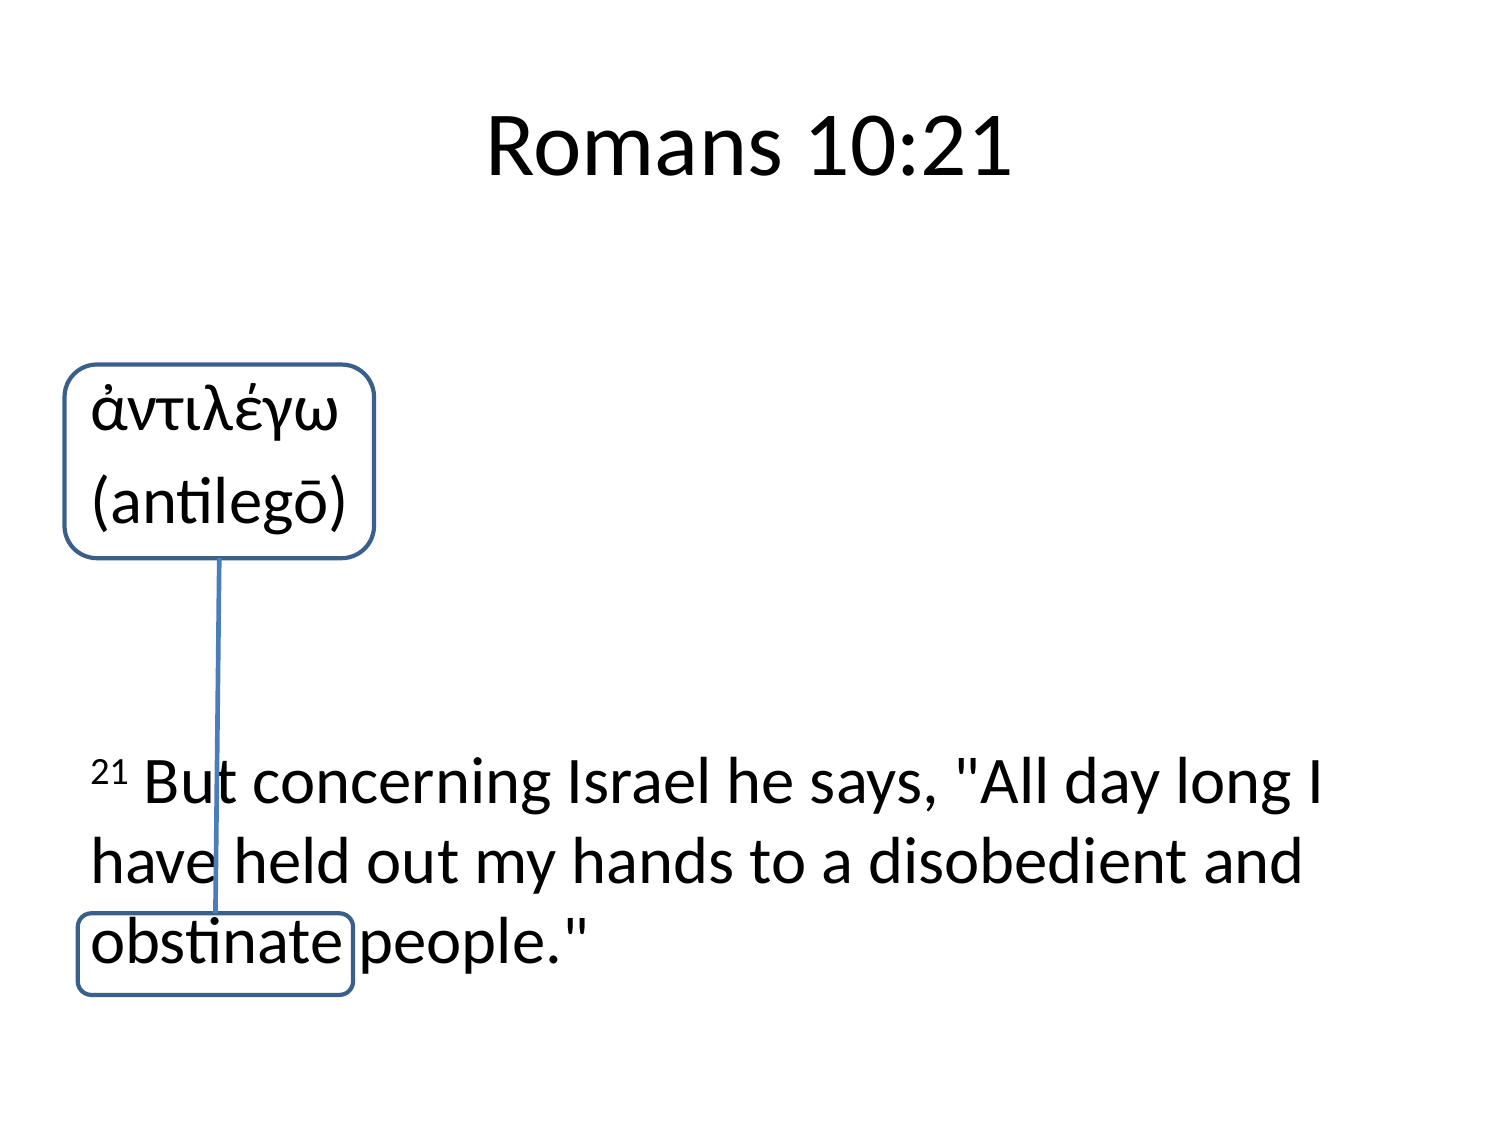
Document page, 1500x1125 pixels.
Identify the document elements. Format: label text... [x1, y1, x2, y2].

list ἀντιλέγω (antilegō) 21 But concerning Israel he says, "All day long I have held out my hands to a disobedient and obstinate people." [75, 262, 1425, 1005]
text_box [75, 911, 356, 998]
text_box [62, 362, 377, 561]
title Romans 10:21 [75, 45, 1425, 233]
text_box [215, 557, 220, 914]
